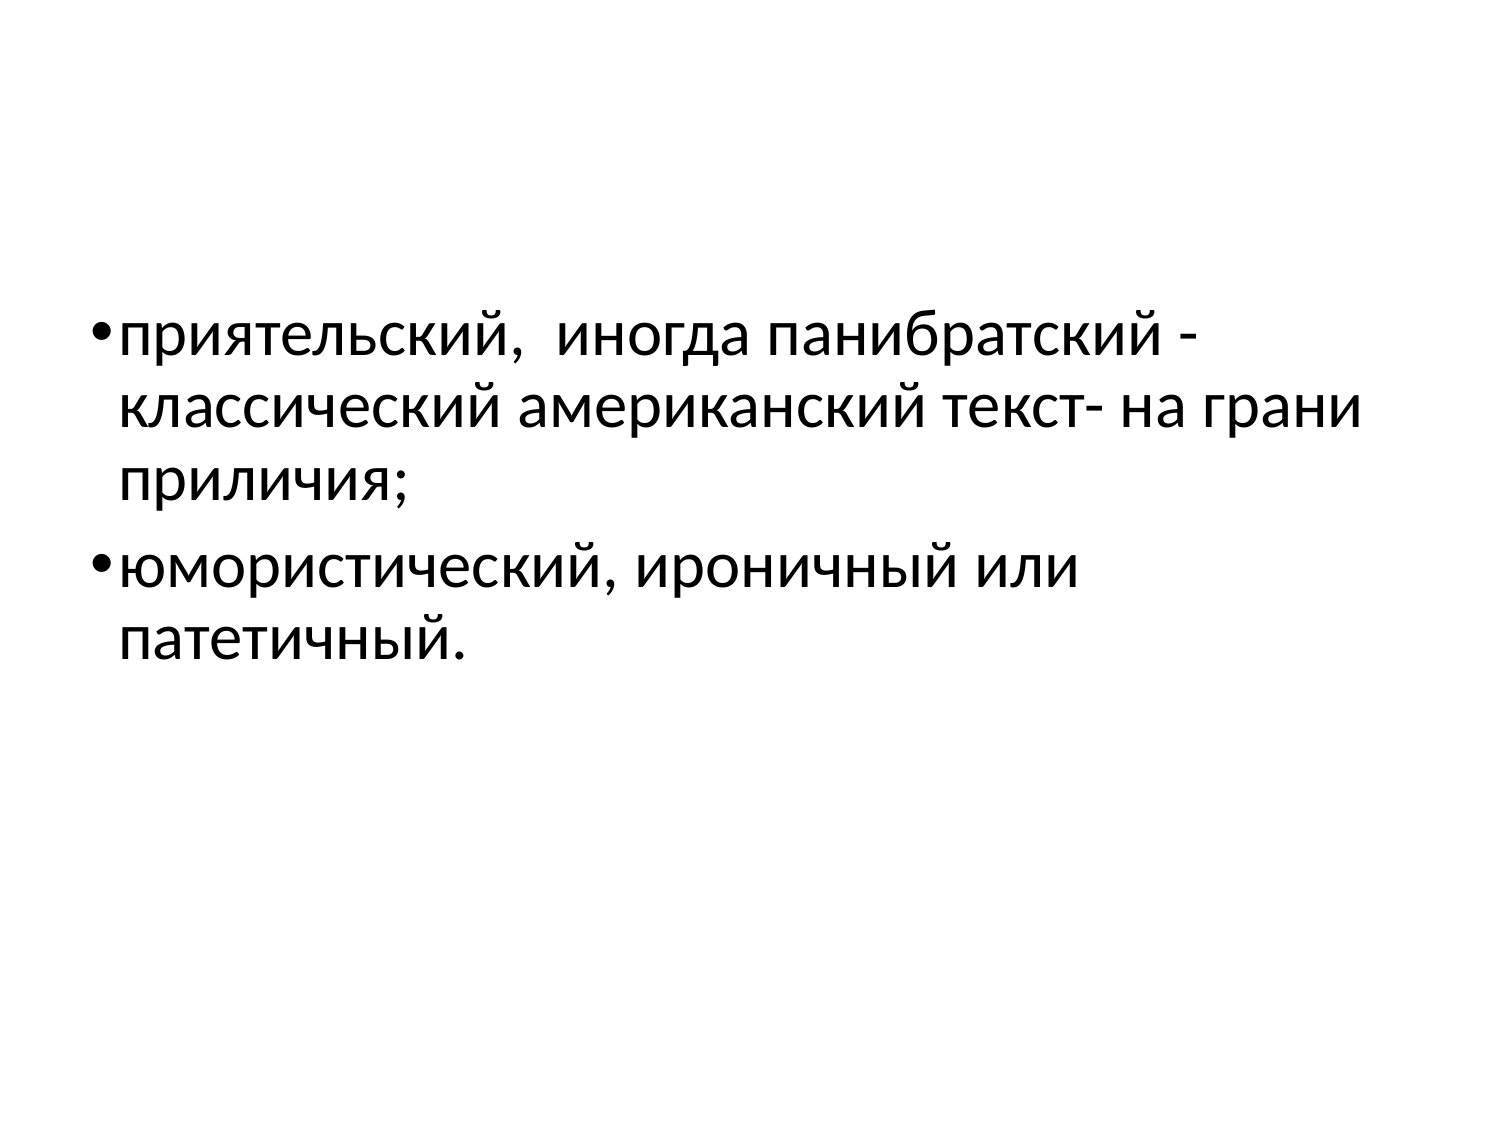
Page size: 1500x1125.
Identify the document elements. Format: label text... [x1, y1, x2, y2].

list приятельский, иногда панибратский - классический американский текст- на грани приличия; юмористический, ироничный или патетичный. [75, 290, 1425, 1079]
